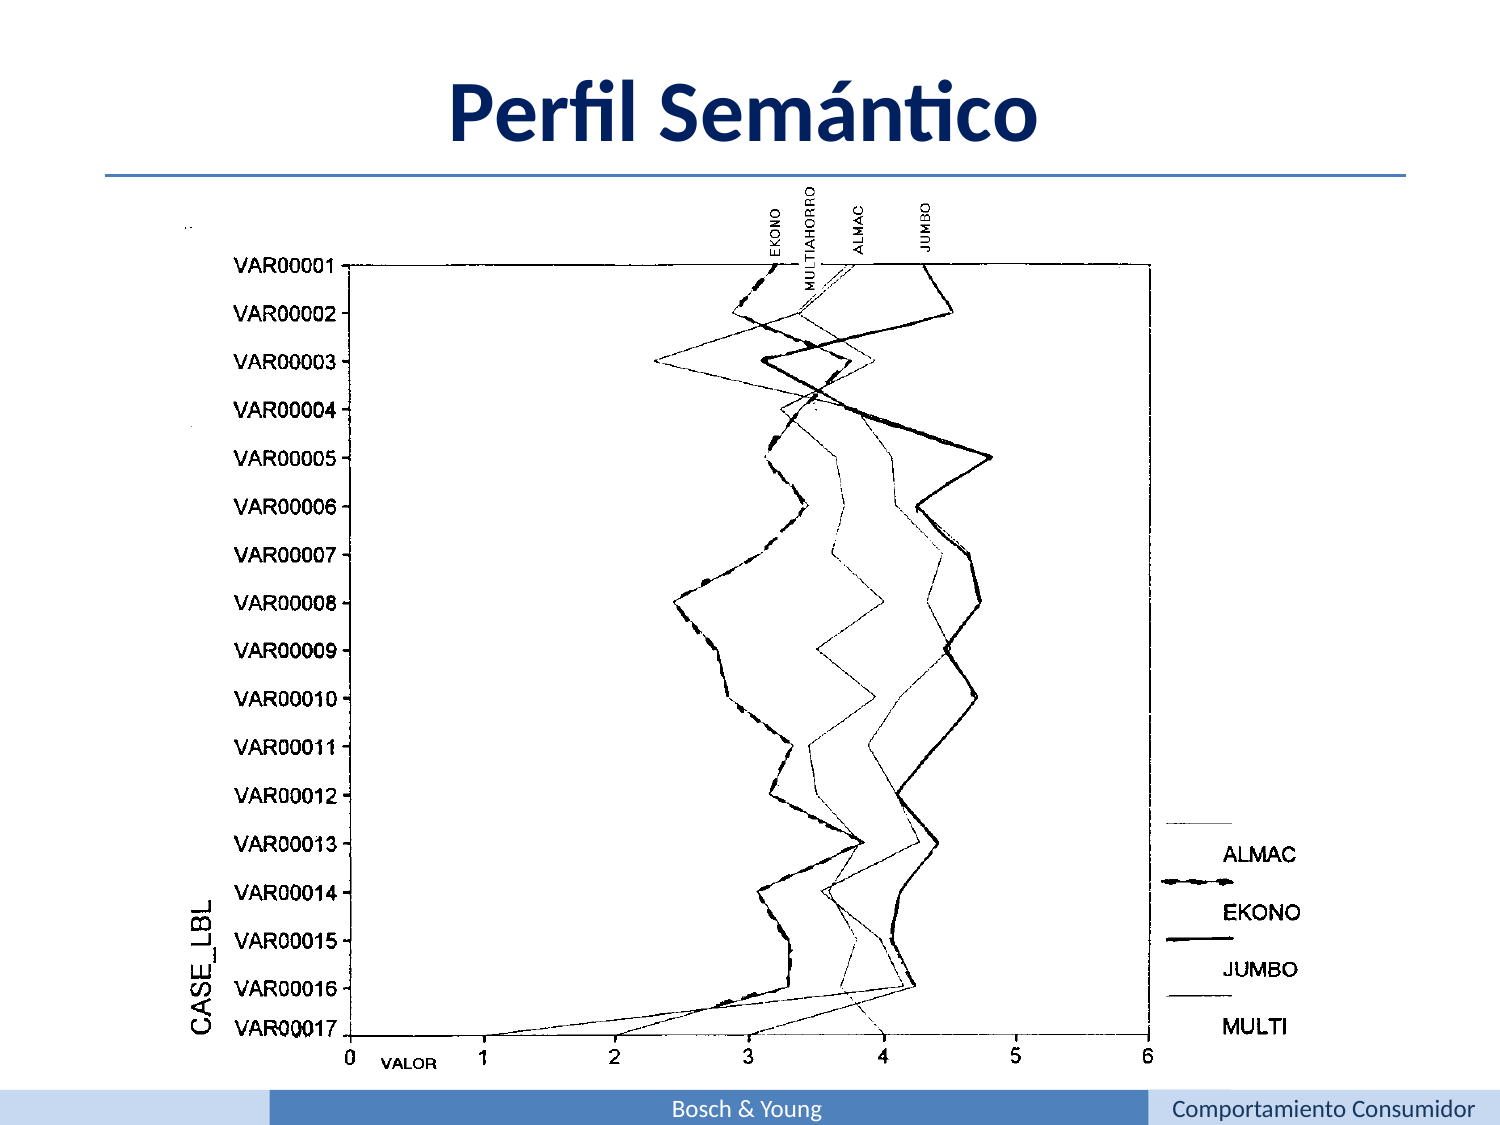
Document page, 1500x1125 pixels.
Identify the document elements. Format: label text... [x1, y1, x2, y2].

text_box Bosch & Young [272, 1088, 1146, 1125]
picture [175, 187, 1316, 1072]
text_box [0, 1088, 272, 1125]
text_box Perfil Semántico [58, 46, 1430, 167]
text_box Comportamiento Consumidor [1146, 1088, 1500, 1125]
